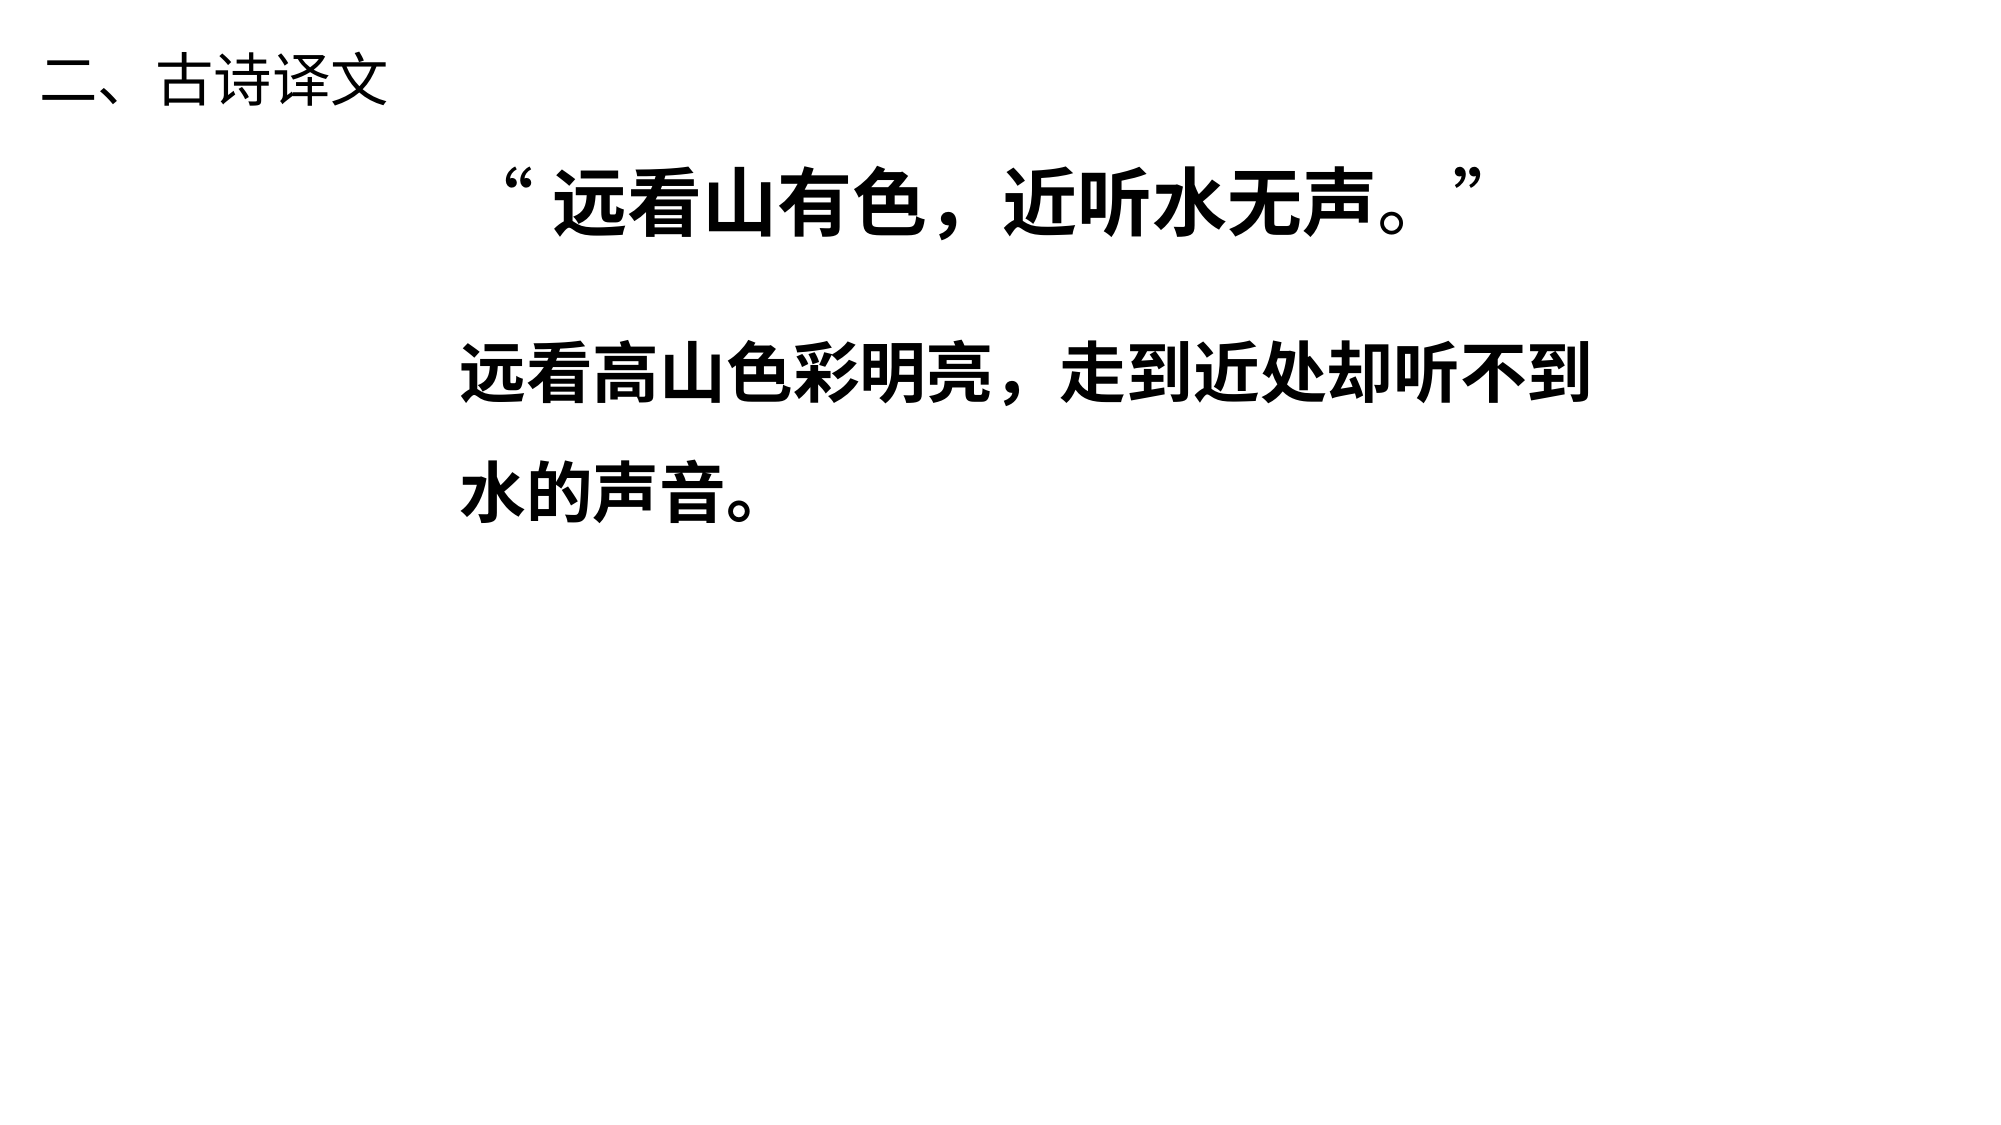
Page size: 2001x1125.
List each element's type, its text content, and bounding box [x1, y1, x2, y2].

text_box 二、古诗译文 [24, 35, 404, 121]
text_box 远看高山色彩明亮，走到近处却听不到水的声音。 [444, 283, 1616, 538]
text_box “远看山有色，近听水无声。” [444, 148, 1556, 253]
